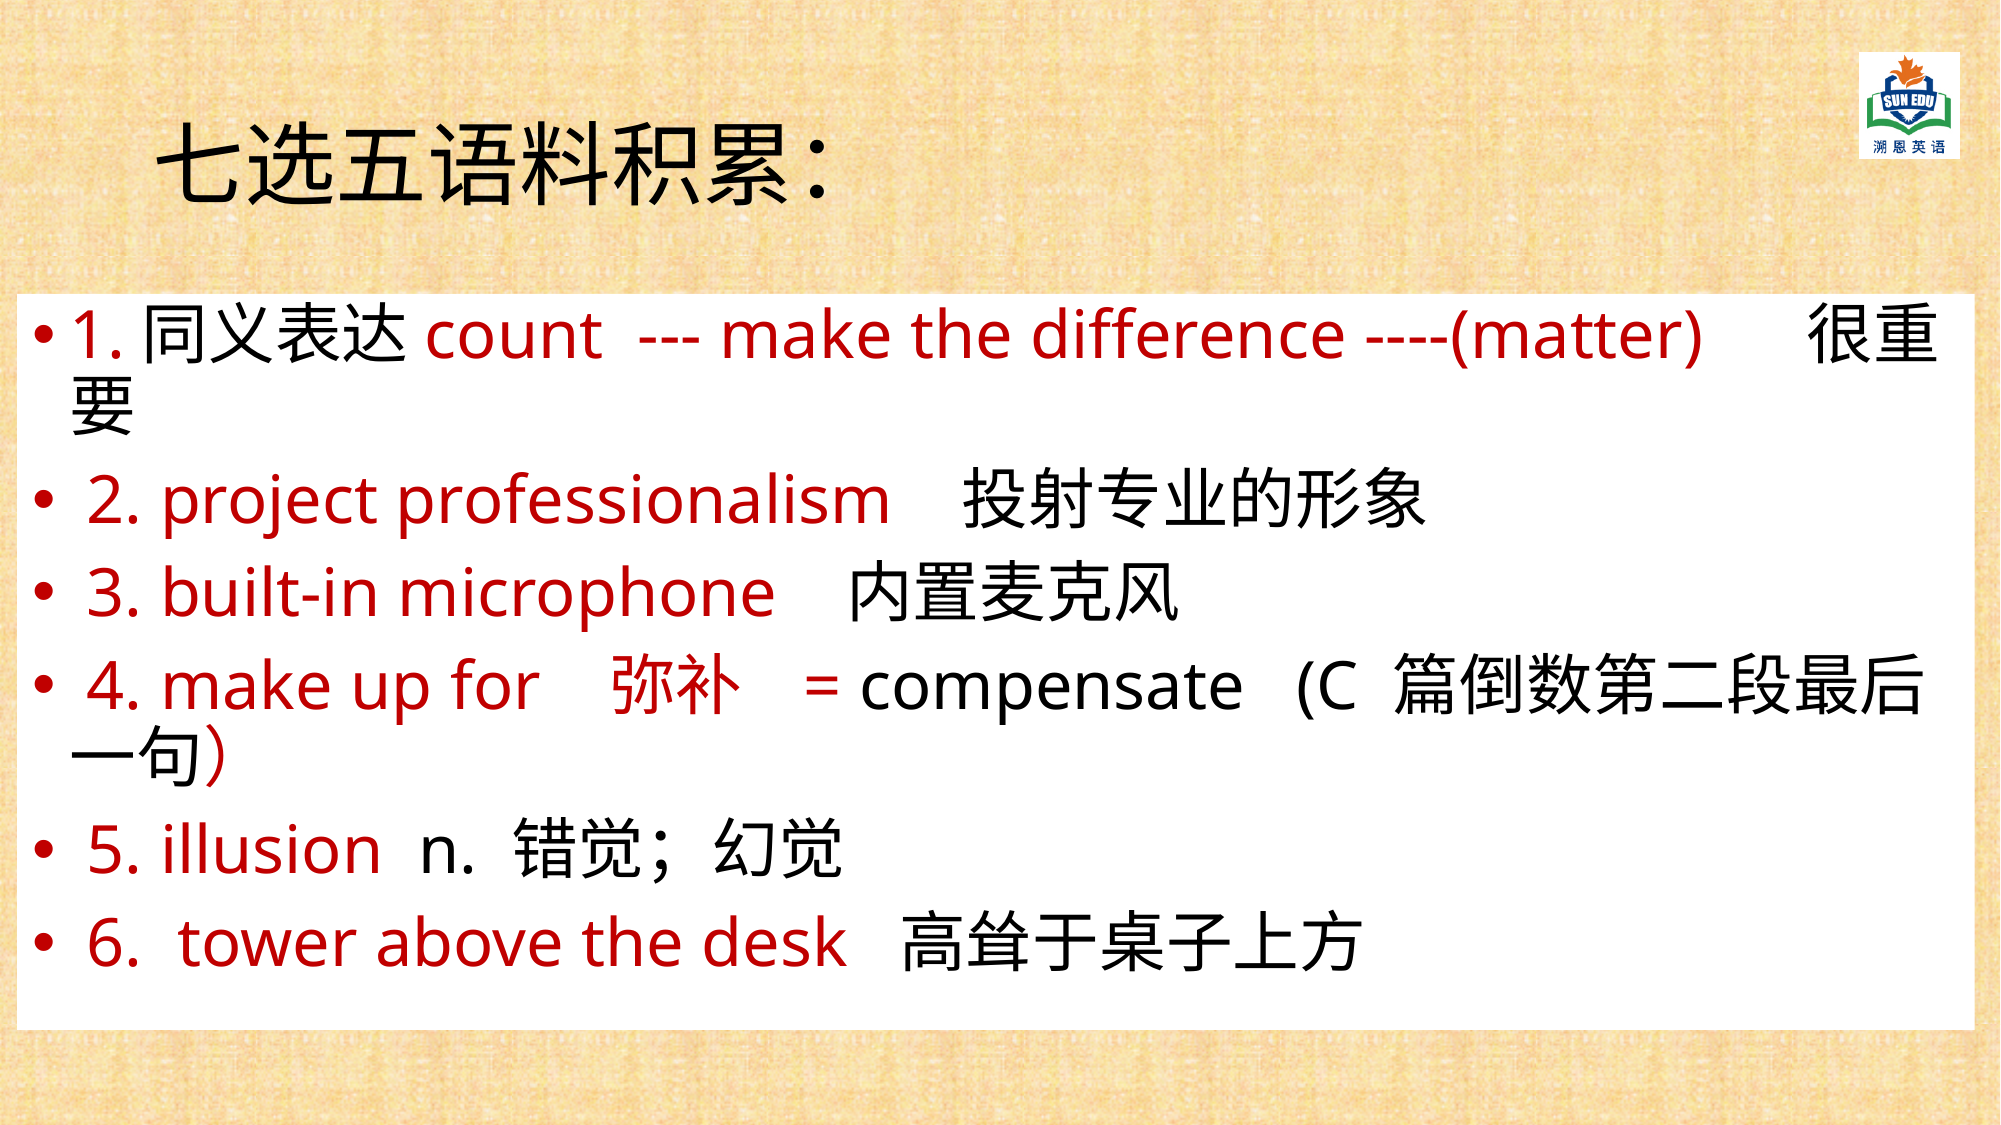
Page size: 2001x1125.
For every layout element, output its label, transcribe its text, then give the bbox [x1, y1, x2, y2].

title 七选五语料积累： [137, 59, 1863, 278]
list 1.同义表达count --- make the difference ----(matter) 很重要 2. project professionalism 投射专业的形象 3. built-in microphone 内置麦克风 4. make up for 弥补 = compensate (C 篇倒数第二段最后一句） 5. illusion n. 错觉；幻觉 6. tower above the desk 高耸于桌子上方 [17, 293, 1975, 1030]
picture [0, 0, 2001, 1125]
